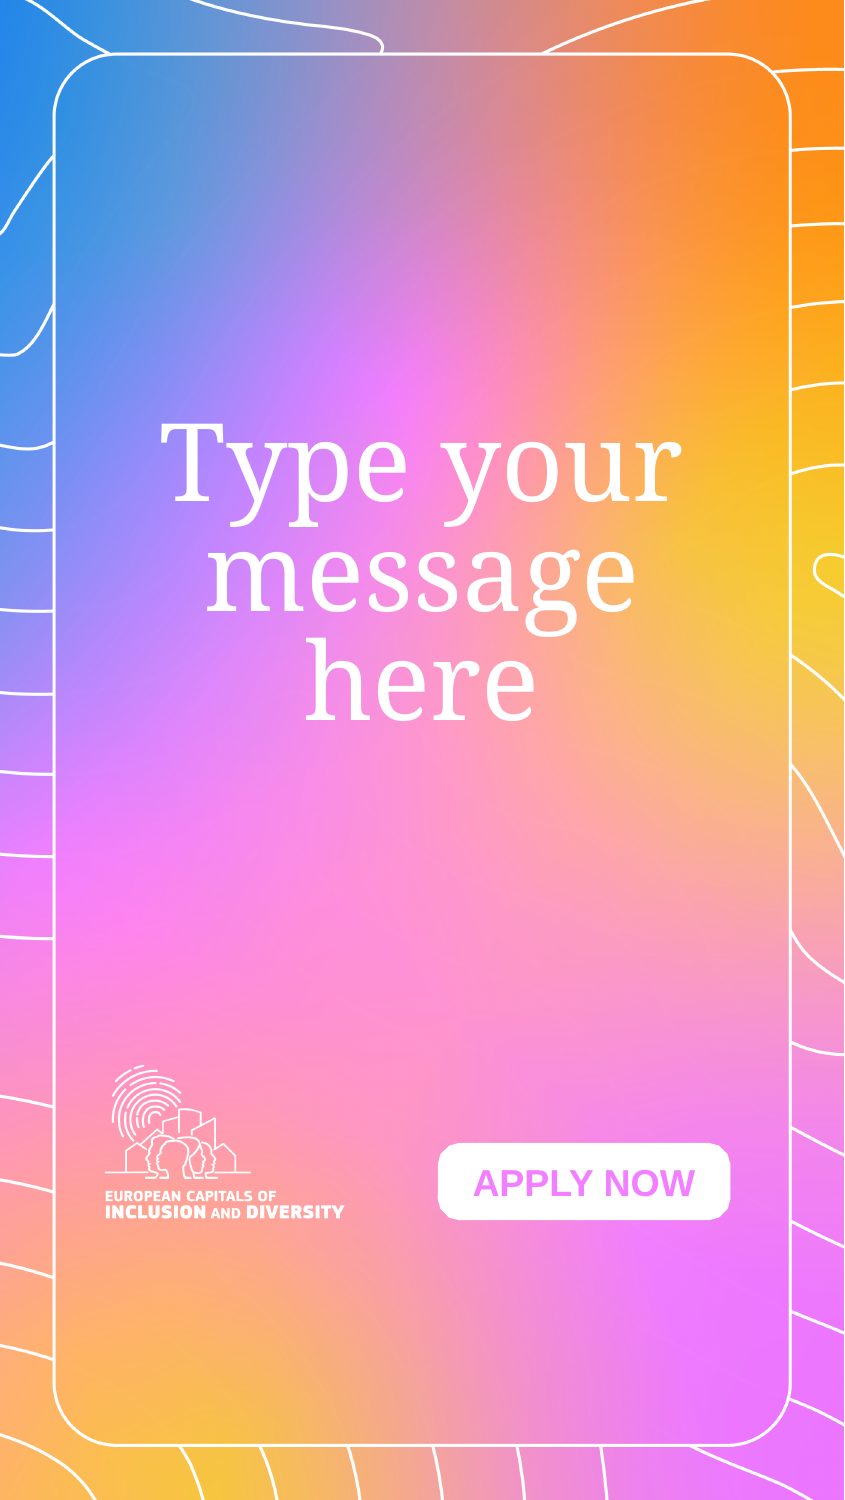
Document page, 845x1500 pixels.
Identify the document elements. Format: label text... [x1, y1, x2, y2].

title Type your message here [63, 163, 781, 993]
picture [0, 0, 844, 1500]
text_box APPLY NOW [451, 1156, 717, 1207]
